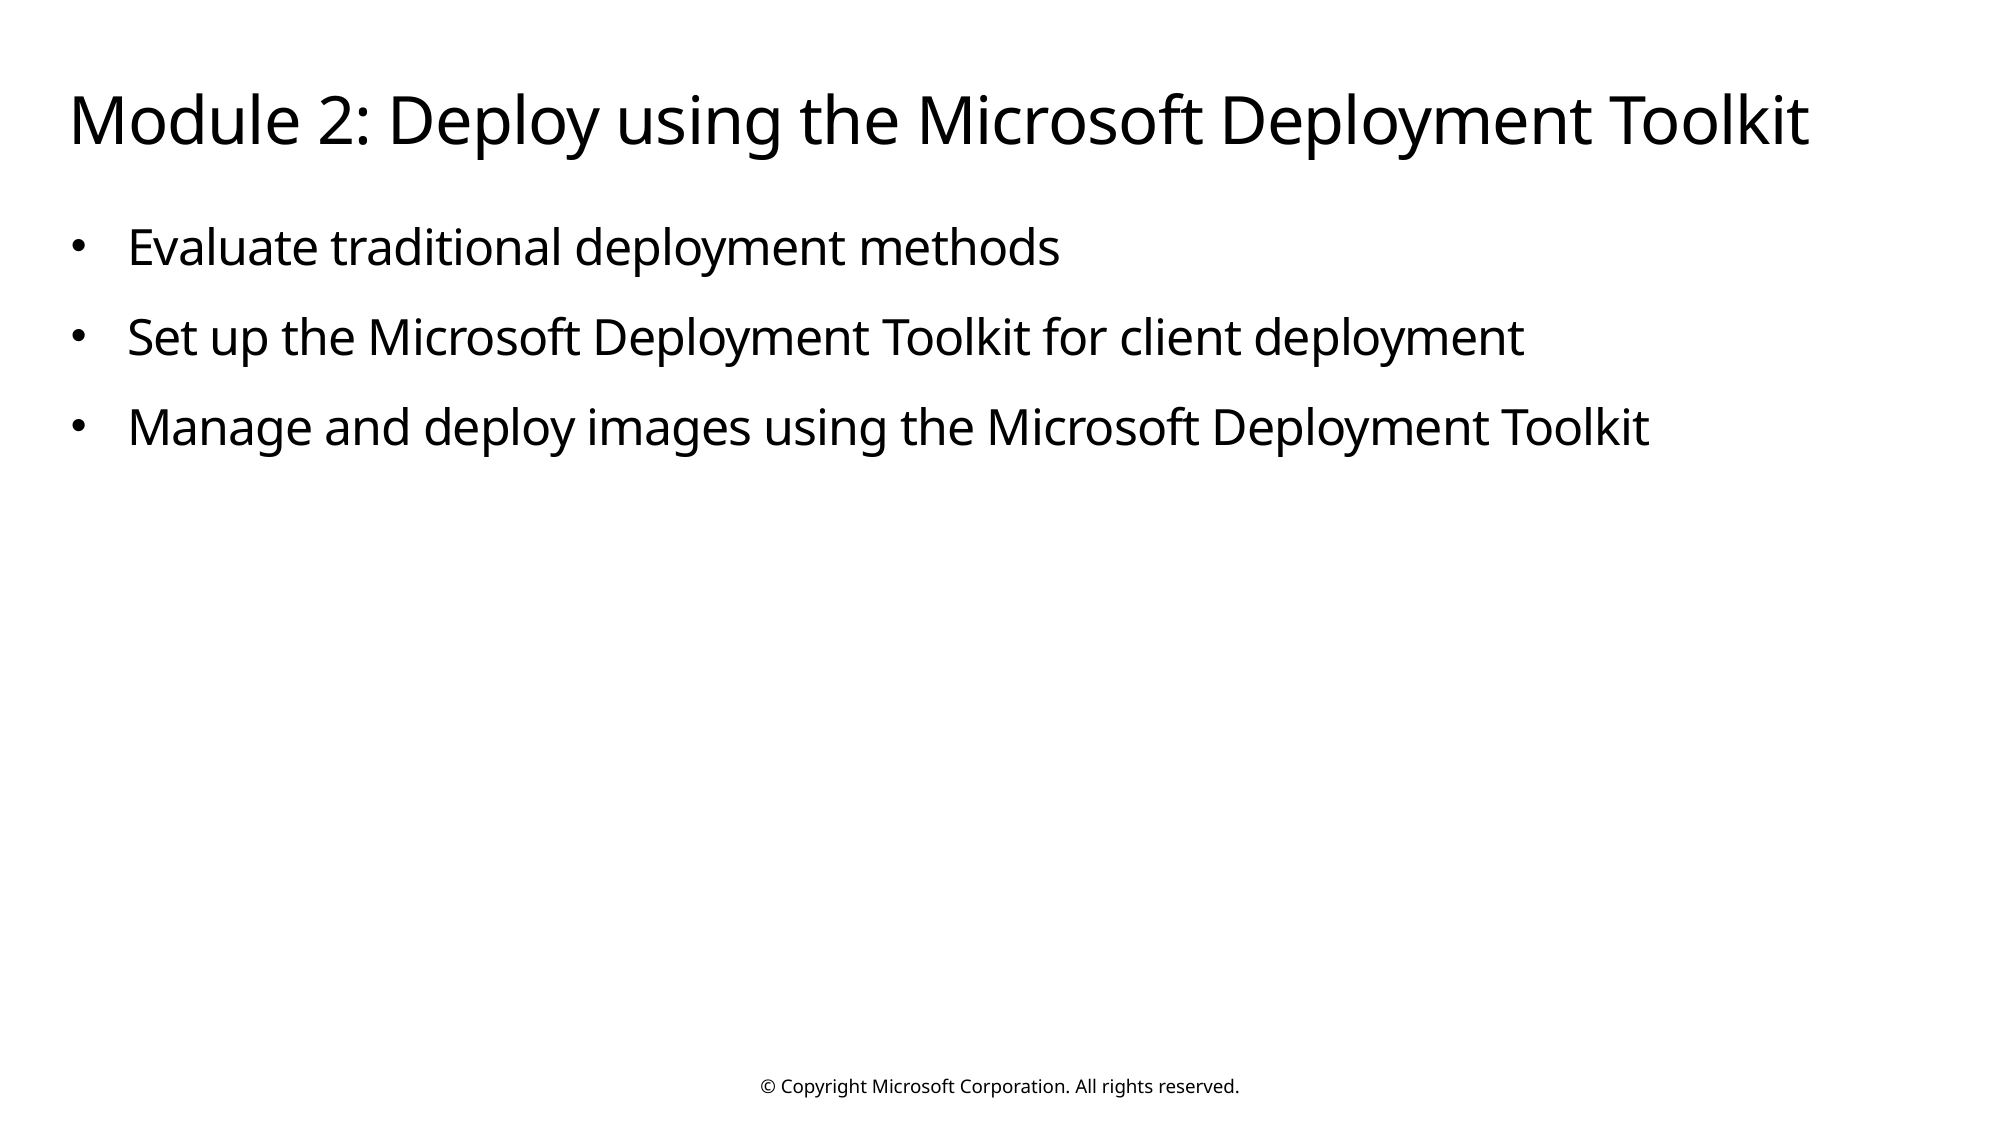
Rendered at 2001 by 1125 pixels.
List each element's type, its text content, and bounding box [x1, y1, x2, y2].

list Evaluate traditional deployment methods Set up the Microsoft Deployment Toolkit for client deployment Manage and deploy images using the Microsoft Deployment Toolkit [70, 177, 1932, 455]
title Module 2: Deploy using the Microsoft Deployment Toolkit [68, 72, 1930, 178]
